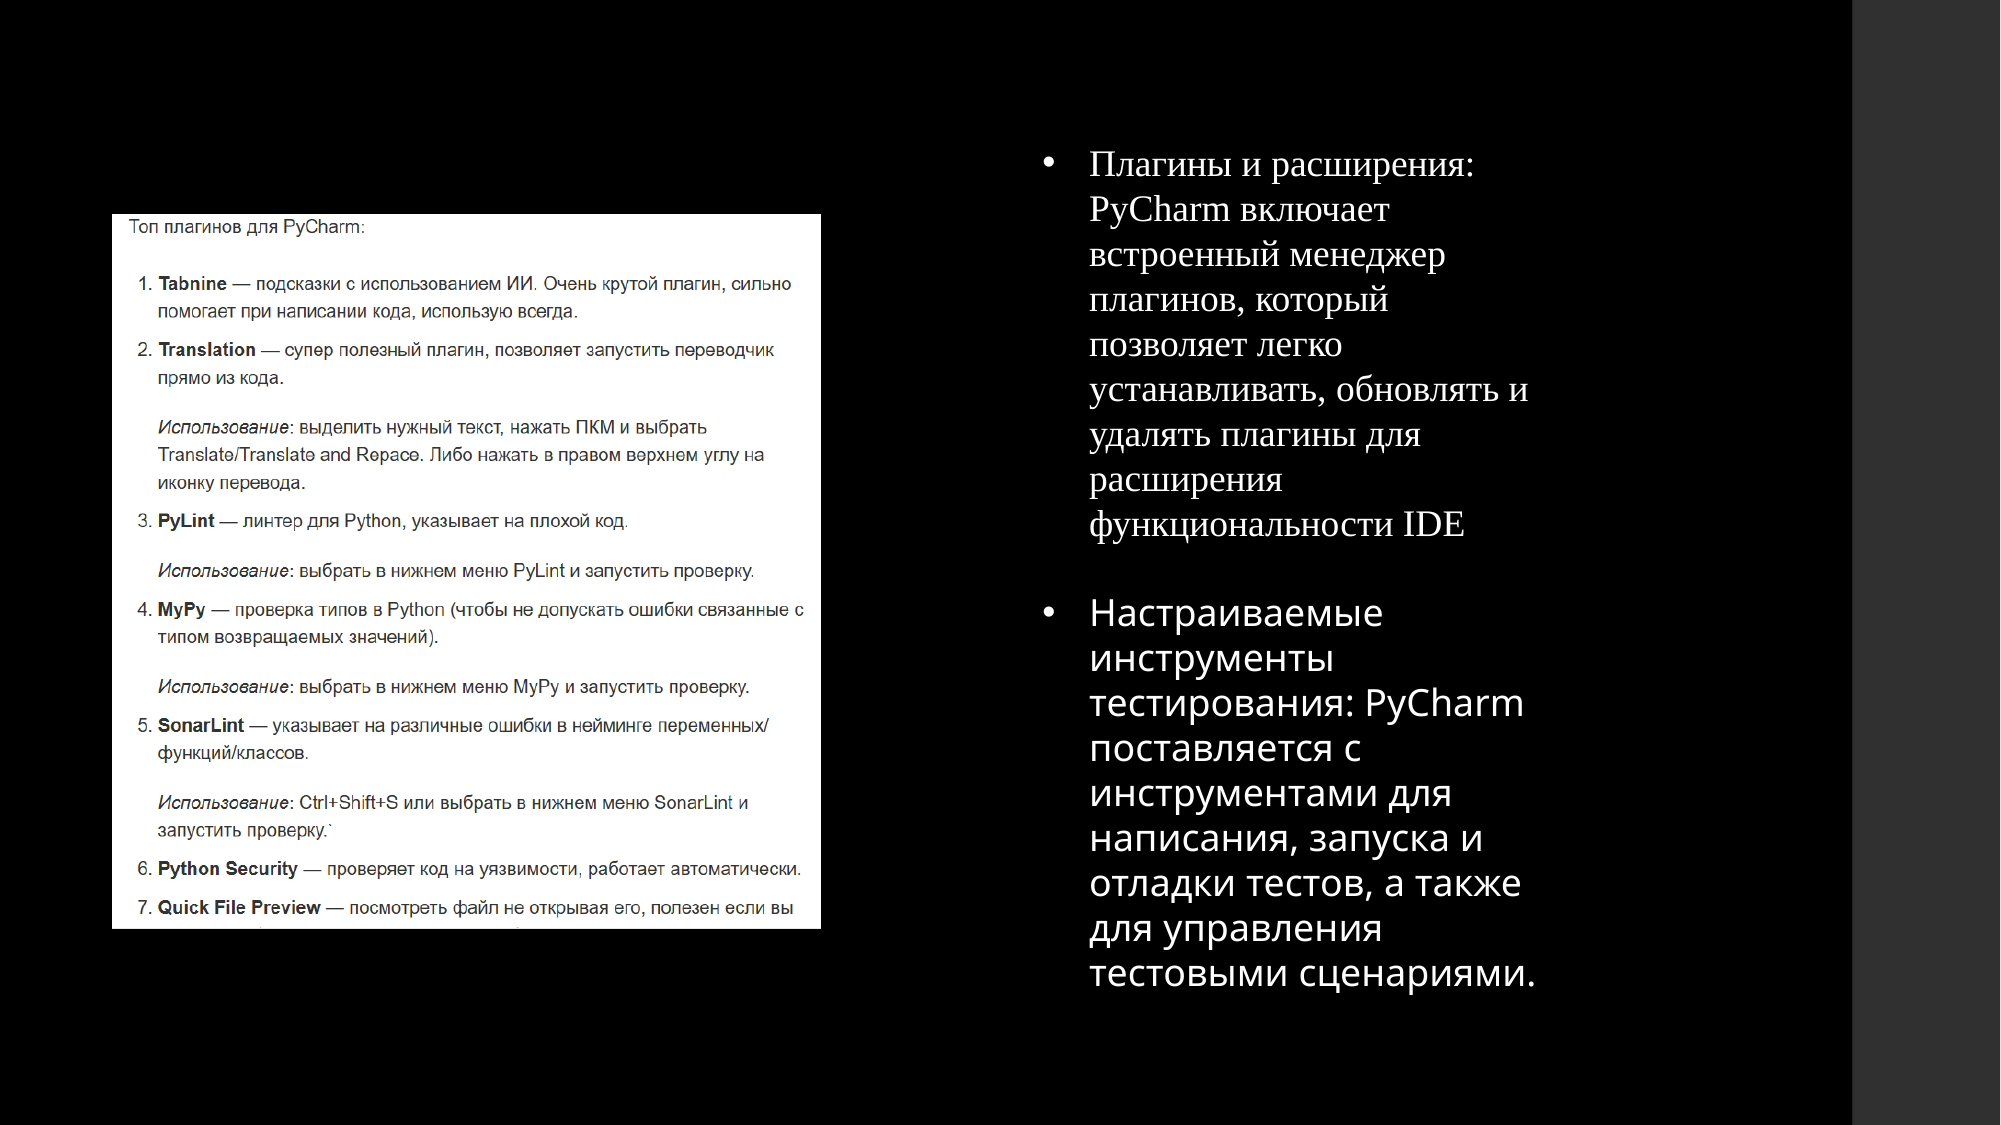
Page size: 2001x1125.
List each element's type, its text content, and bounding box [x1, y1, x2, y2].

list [111, 214, 821, 929]
text_box Плагины и расширения: PyCharm включает встроенный менеджер плагинов, который позволяет легко устанавливать, обновлять и удалять плагины для расширения функциональности IDE Настраиваемые инструменты тестирования: PyCharm поставляется с инструментами для написания, запуска и отладки тестов, а также для управления тестовыми сценариями. [1027, 132, 1559, 1002]
